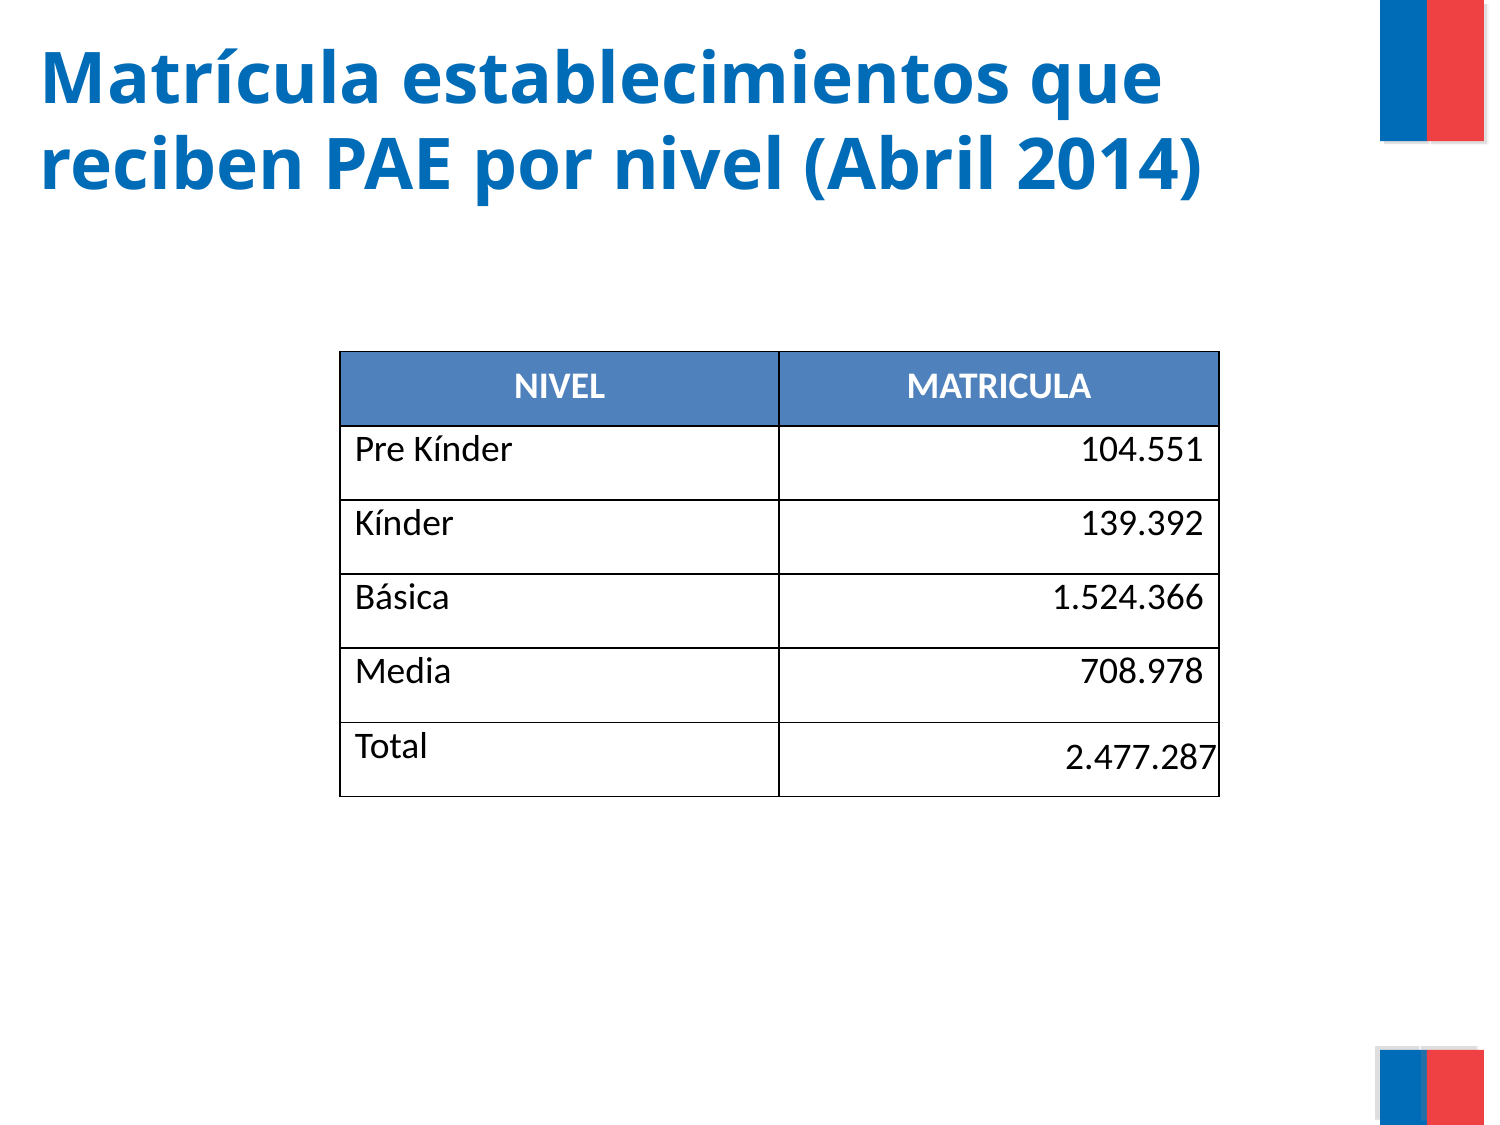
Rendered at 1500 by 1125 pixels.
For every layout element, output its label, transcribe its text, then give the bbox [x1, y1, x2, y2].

table_cell 708.978 [780, 649, 1218, 722]
table_cell Total [341, 723, 778, 796]
table_cell 2.477.287 [780, 723, 1218, 796]
table_cell 139.392 [780, 501, 1218, 573]
table_header MATRICULA [780, 352, 1218, 425]
title Matrícula establecimientos que reciben PAE por nivel (Abril 2014) [24, 24, 1365, 213]
table_cell Básica [341, 575, 778, 647]
table_cell 1.524.366 [780, 575, 1218, 647]
table_cell Media [341, 649, 778, 722]
table_header NIVEL [341, 352, 778, 425]
table_cell Kínder [341, 501, 778, 573]
table_cell 104.551 [780, 427, 1218, 499]
table_cell Pre Kínder [341, 427, 778, 499]
